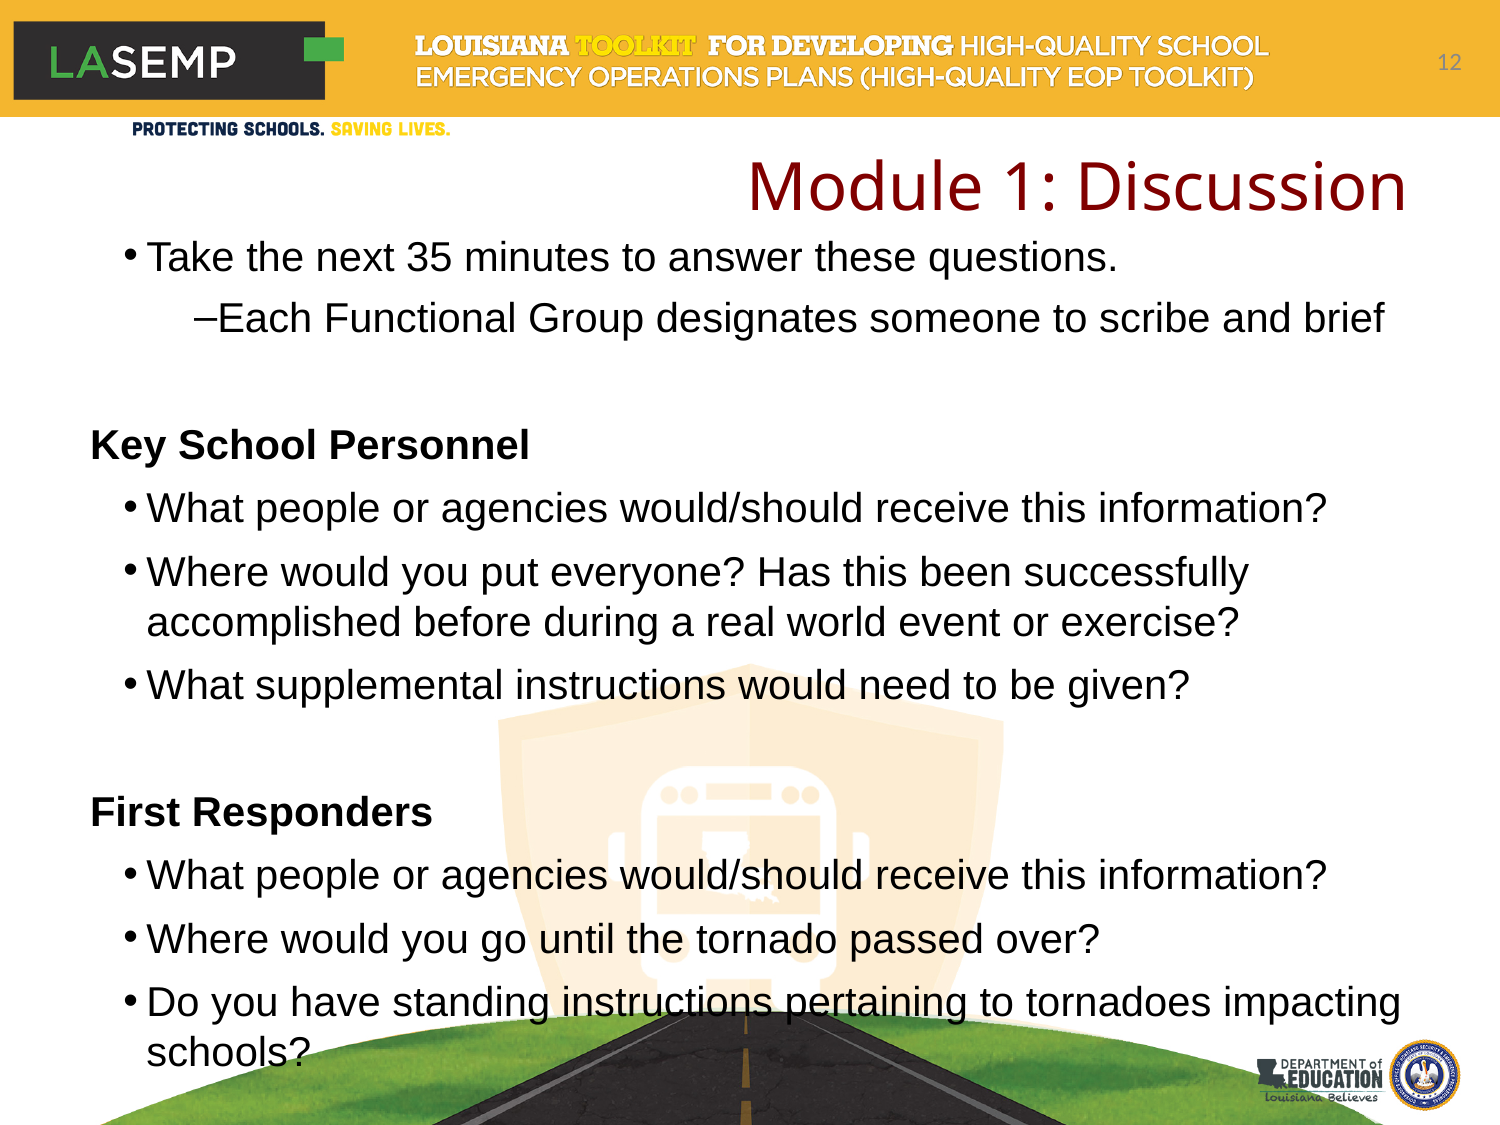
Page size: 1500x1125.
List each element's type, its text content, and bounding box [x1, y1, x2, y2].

slide_number 12 [1127, 30, 1478, 91]
list Take the next 35 minutes to answer these questions. Each Functional Group designates someone to scribe and brief Key School Personnel What people or agencies would/should receive this information? Where would you put everyone? Has this been successfully accomplished before during a real world event or exercise? What supplemental instructions would need to be given? First Responders What people or agencies would/should receive this information? Where would you go until the tornado passed over? Do you have standing instructions pertaining to tornadoes impacting schools? [75, 221, 1425, 947]
title Module 1: Discussion [75, 90, 1425, 221]
picture [0, 0, 1500, 1125]
